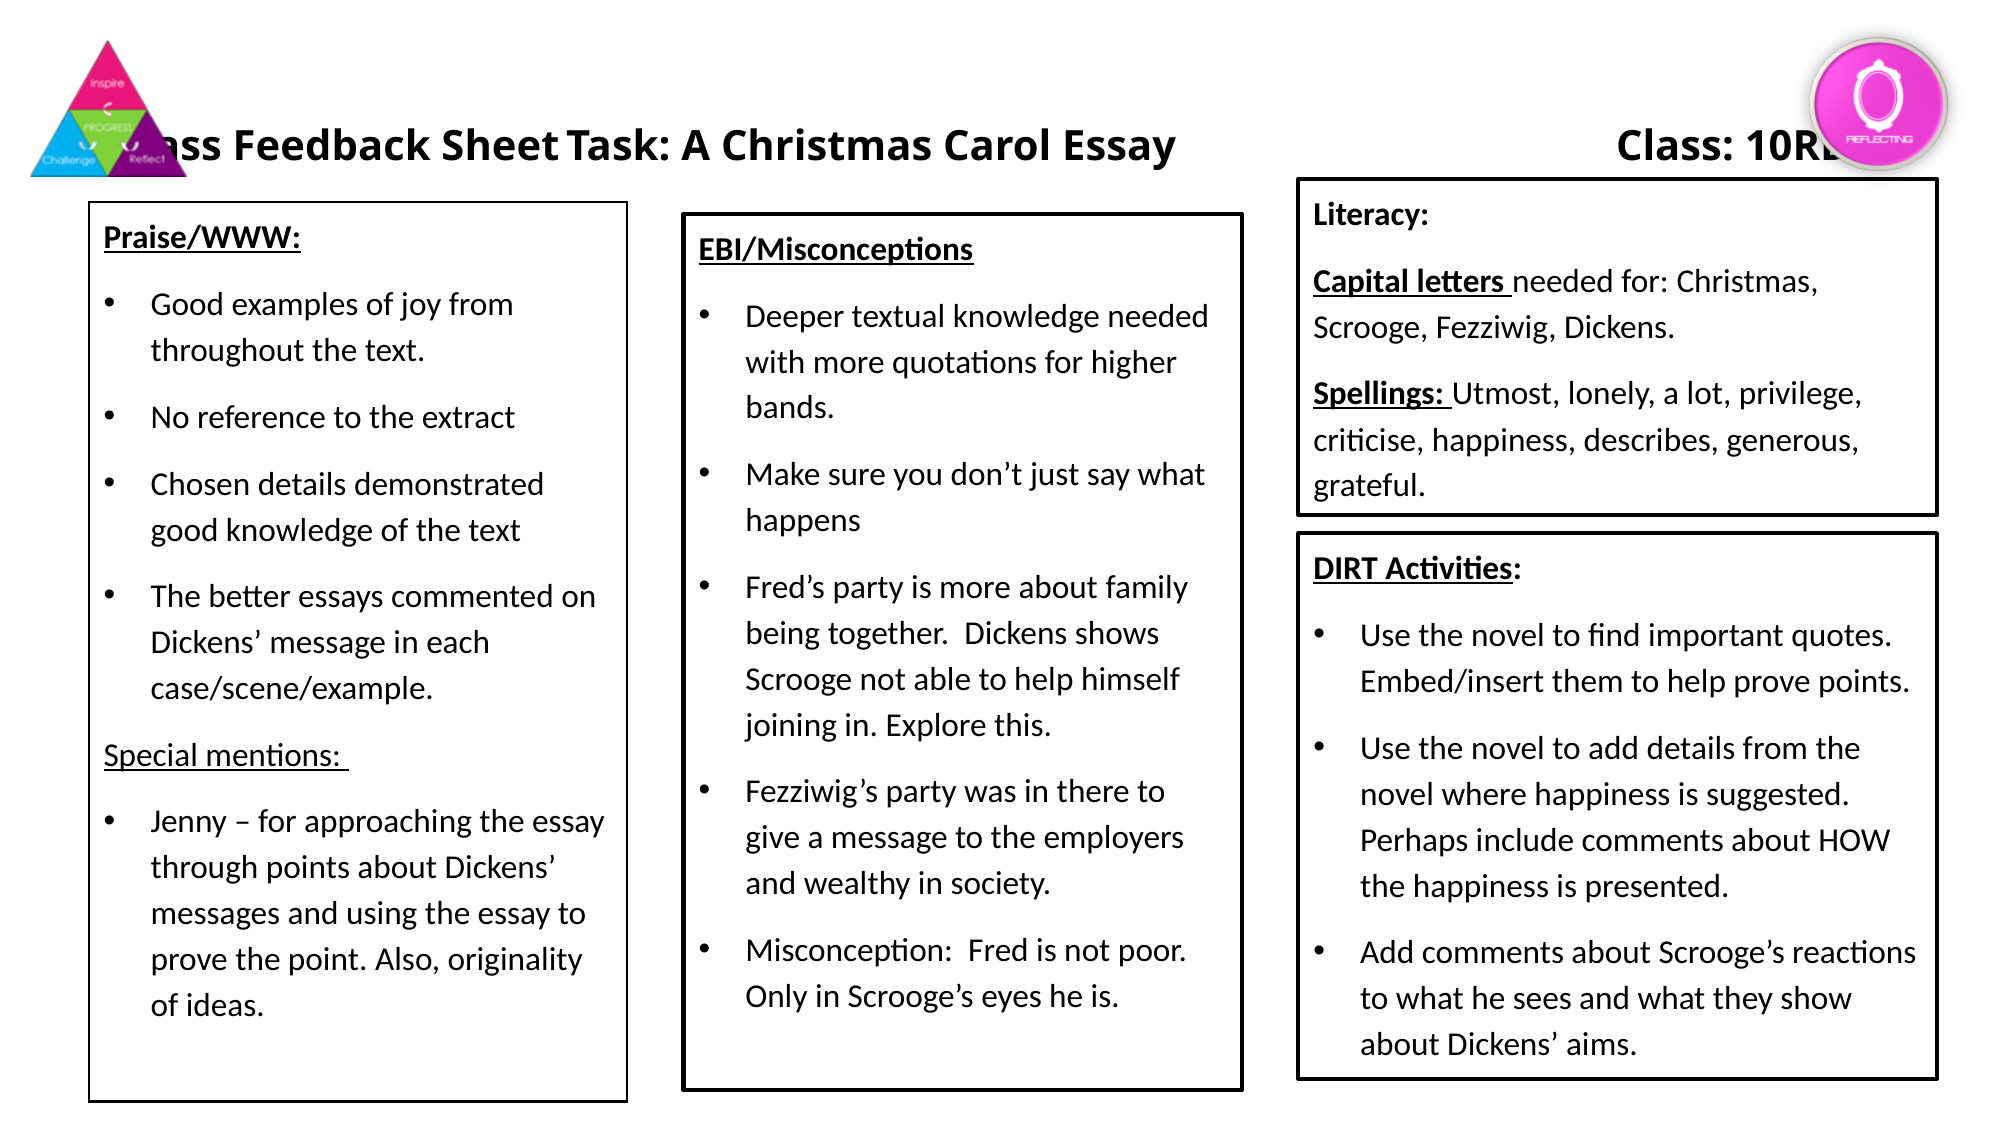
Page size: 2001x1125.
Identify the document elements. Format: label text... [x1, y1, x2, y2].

picture [30, 40, 188, 177]
picture [79, 142, 87, 150]
text_box Praise/WWW: Good examples of joy from throughout the text. No reference to the extract Chosen details demonstrated good knowledge of the text The better essays commented on Dickens’ message in each case/scene/example. Special mentions: Jenny – for approaching the essay through points about Dickens’ messages and using the essay to prove the point. Also, originality of ideas. [88, 201, 628, 1103]
text_box DIRT Activities: Use the novel to find important quotes. Embed/insert them to help prove points. Use the novel to add details from the novel where happiness is suggested. Perhaps include comments about HOW the happiness is presented. Add comments about Scrooge’s reactions to what he sees and what they show about Dickens’ aims. [1298, 533, 1937, 1079]
picture [1785, 13, 1972, 195]
text_box Literacy: Capital letters needed for: Christmas, Scrooge, Fezziwig, Dickens. Spellings: Utmost, lonely, a lot, privilege, criticise, happiness, describes, generous, grateful. [1298, 178, 1937, 516]
picture [45, 156, 95, 166]
text_box EBI/Misconceptions Deeper textual knowledge needed with more quotations for higher bands. Make sure you don’t just say what happens Fred’s party is more about family being together. Dickens shows Scrooge not able to help himself joining in. Explore this. Fezziwig’s party was in there to give a message to the employers and wealthy in society. Misconception: Fred is not poor. Only in Scrooge’s eyes he is. [683, 213, 1242, 1091]
title Class Feedback Sheet Task: A Christmas Carol Essay Class: 10RD [30, 11, 1937, 177]
